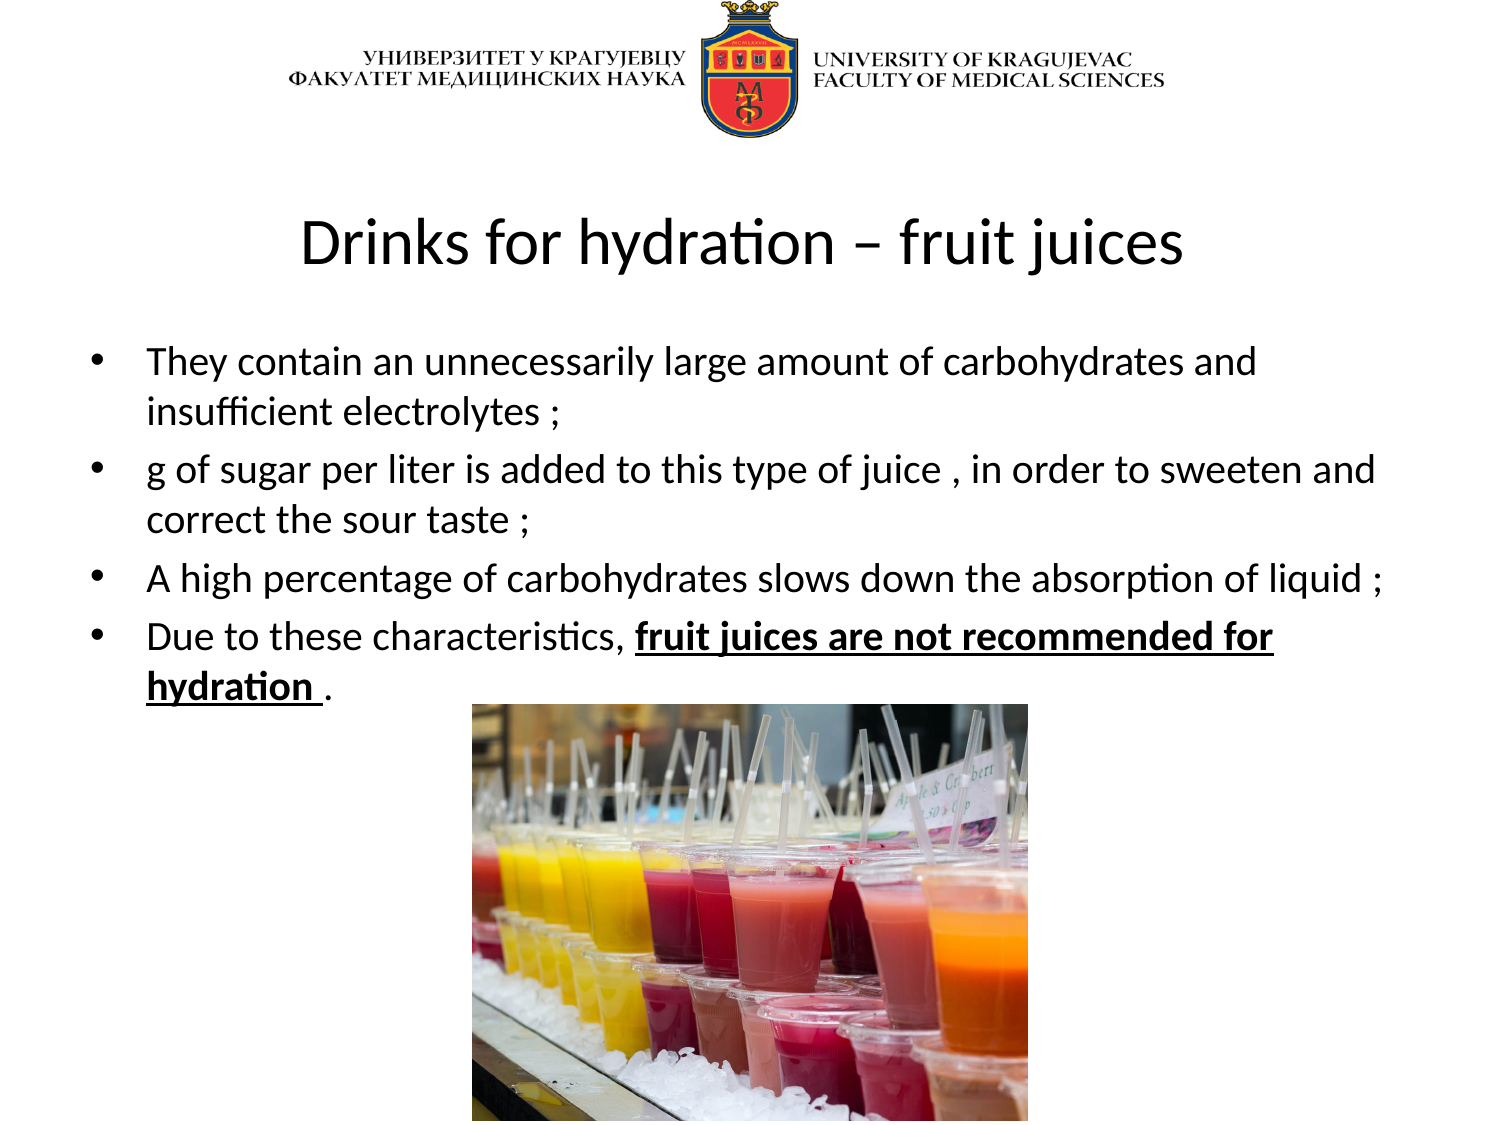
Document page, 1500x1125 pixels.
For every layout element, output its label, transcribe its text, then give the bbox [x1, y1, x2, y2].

picture [472, 703, 1028, 1121]
title Drinks for hydration – fruit juices [74, 162, 1426, 315]
list They contain an unnecessarily large amount of carbohydrates and insufficient electrolytes ; g of sugar per liter is added to this type of juice , in order to sweeten and correct the sour taste ; A high percentage of carbohydrates slows down the absorption of liquid ; Due to these characteristics, fruit juices are not recommended for hydration . [74, 326, 1426, 1107]
picture [289, 0, 1164, 138]
